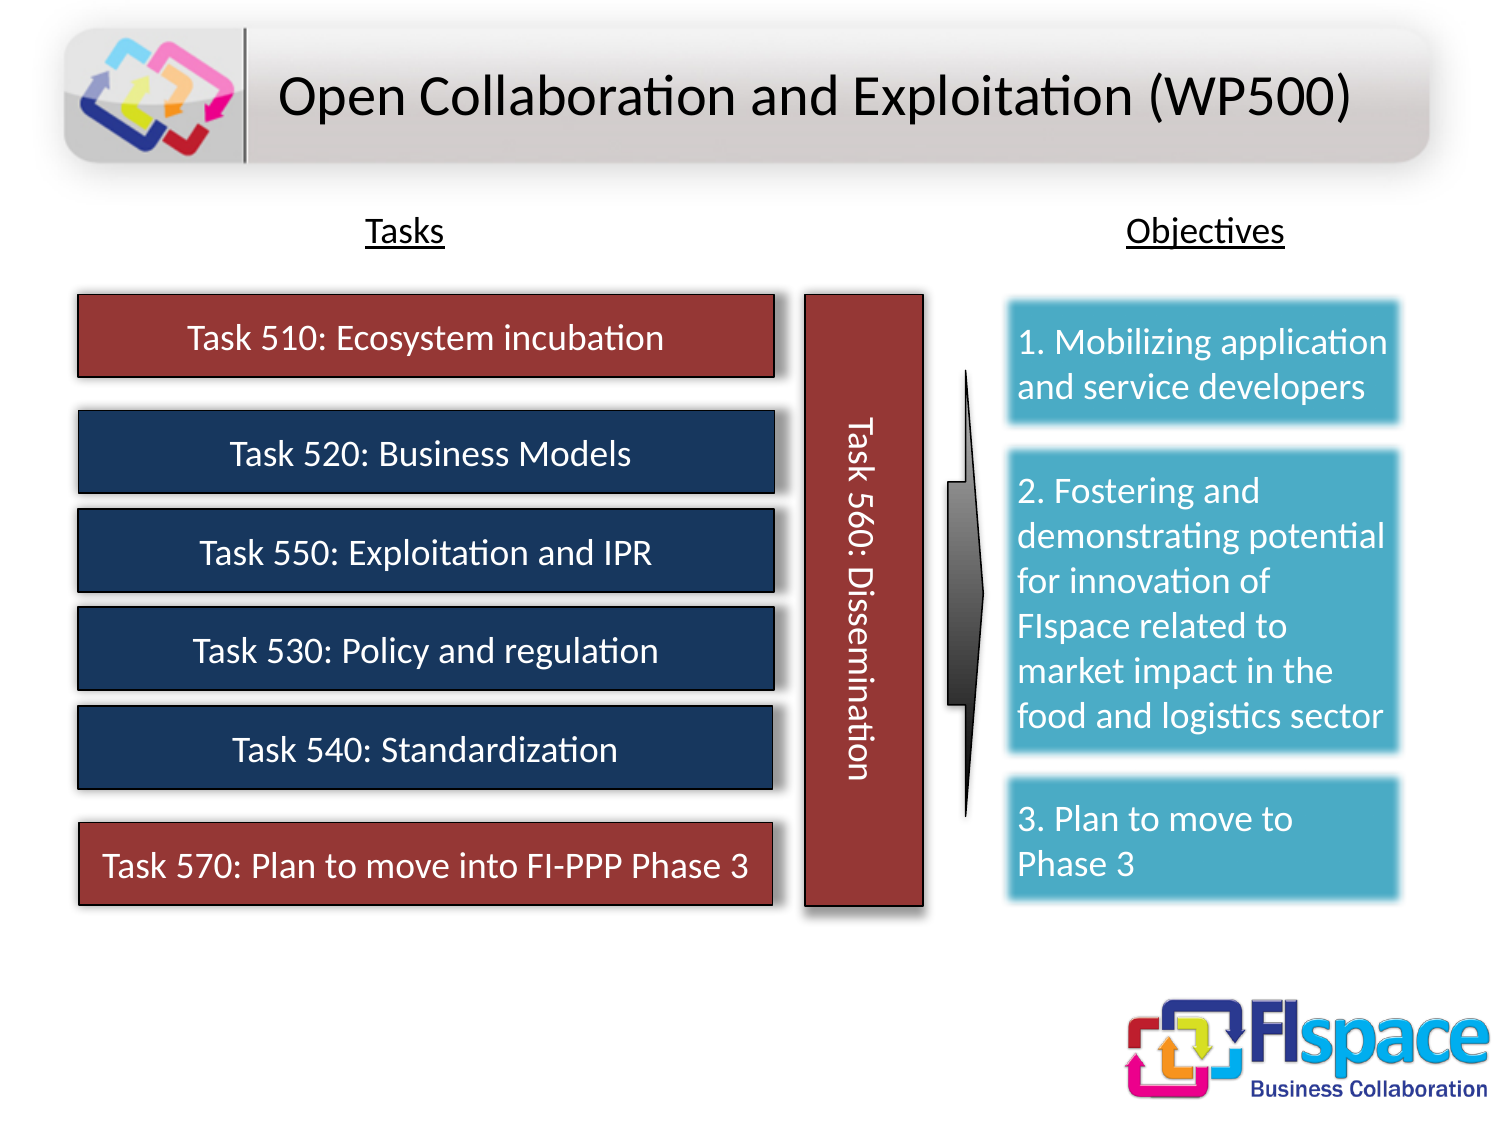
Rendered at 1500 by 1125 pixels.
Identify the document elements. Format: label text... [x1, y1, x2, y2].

picture [1118, 993, 1496, 1101]
text_box Task 550: Exploitation and IPR [77, 508, 775, 593]
text_box Objectives [1111, 198, 1301, 259]
text_box Task 520: Business Models [78, 410, 775, 494]
text_box [947, 369, 985, 818]
text_box Task 570: Plan to move into FI-PPP Phase 3 [78, 822, 773, 906]
text_box Task 530: Policy and regulation [77, 606, 775, 691]
text_box Task 510: Ecosystem incubation [77, 294, 775, 378]
text_box Tasks [350, 198, 460, 259]
title Open Collaboration and Exploitation (WP500) [263, 41, 1395, 143]
text_box 3. Plan to move to Phase 3 [1015, 784, 1393, 894]
text_box 1. Mobilizing application and service developers [1015, 307, 1393, 418]
text_box Task 560: Dissemination [804, 294, 924, 907]
picture [0, 0, 1500, 253]
text_box Task 540: Standardization [77, 705, 773, 790]
text_box 2. Fostering and demonstrating potential for innovation of FIspace related to market impact in the food and logistics sector [1015, 456, 1393, 747]
